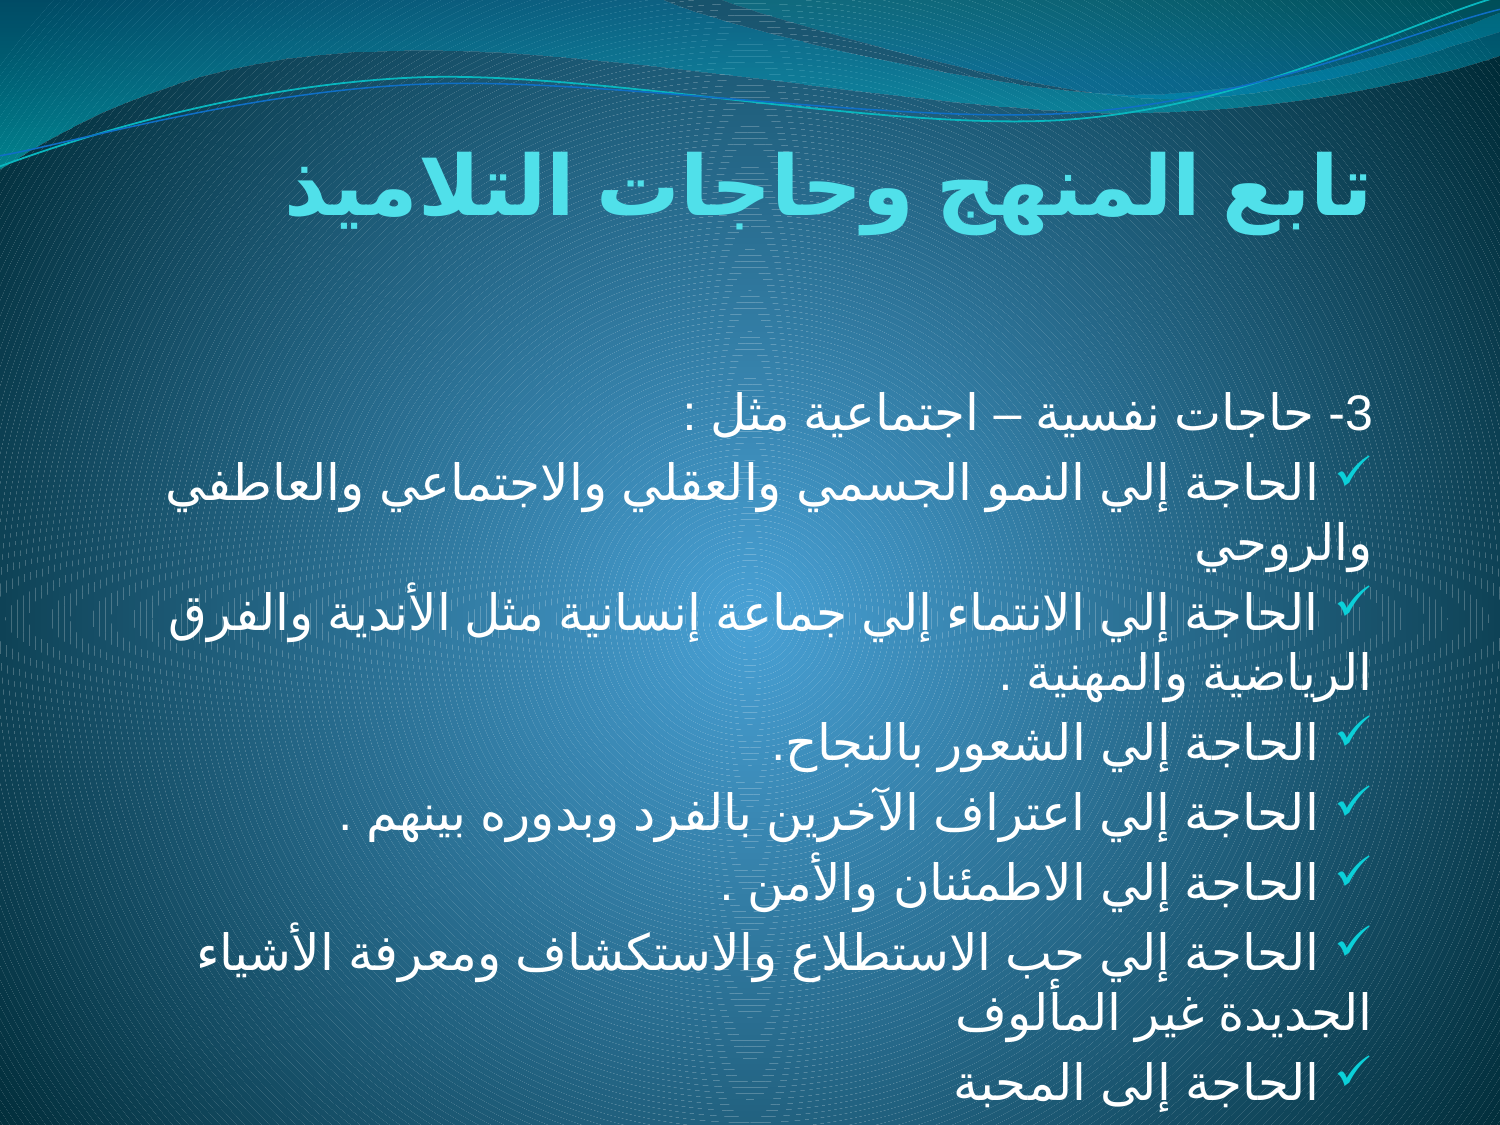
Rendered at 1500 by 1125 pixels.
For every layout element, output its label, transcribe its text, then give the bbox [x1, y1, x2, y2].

title تابع المنهج وحاجات التلاميذ [88, 54, 1377, 232]
subtitle 3‌- حاجات نفسية – اجتماعية مثل : الحاجة إلي النمو الجسمي والعقلي والاجتماعي والعاطفي والروحي الحاجة إلي الانتماء إلي جماعة إنسانية مثل الأندية والفرق الرياضية والمهنية . الحاجة إلي الشعور بالنجاح. الحاجة إلي اعتراف الآخرين بالفرد وبدوره بينهم . الحاجة إلي الاطمئنان والأمن . الحاجة إلي حب الاستطلاع والاستكشاف ومعرفة الأشياء الجديدة غير المألوف الحاجة إلى المحبة الحاجة إلى الحرية [87, 373, 1376, 1071]
